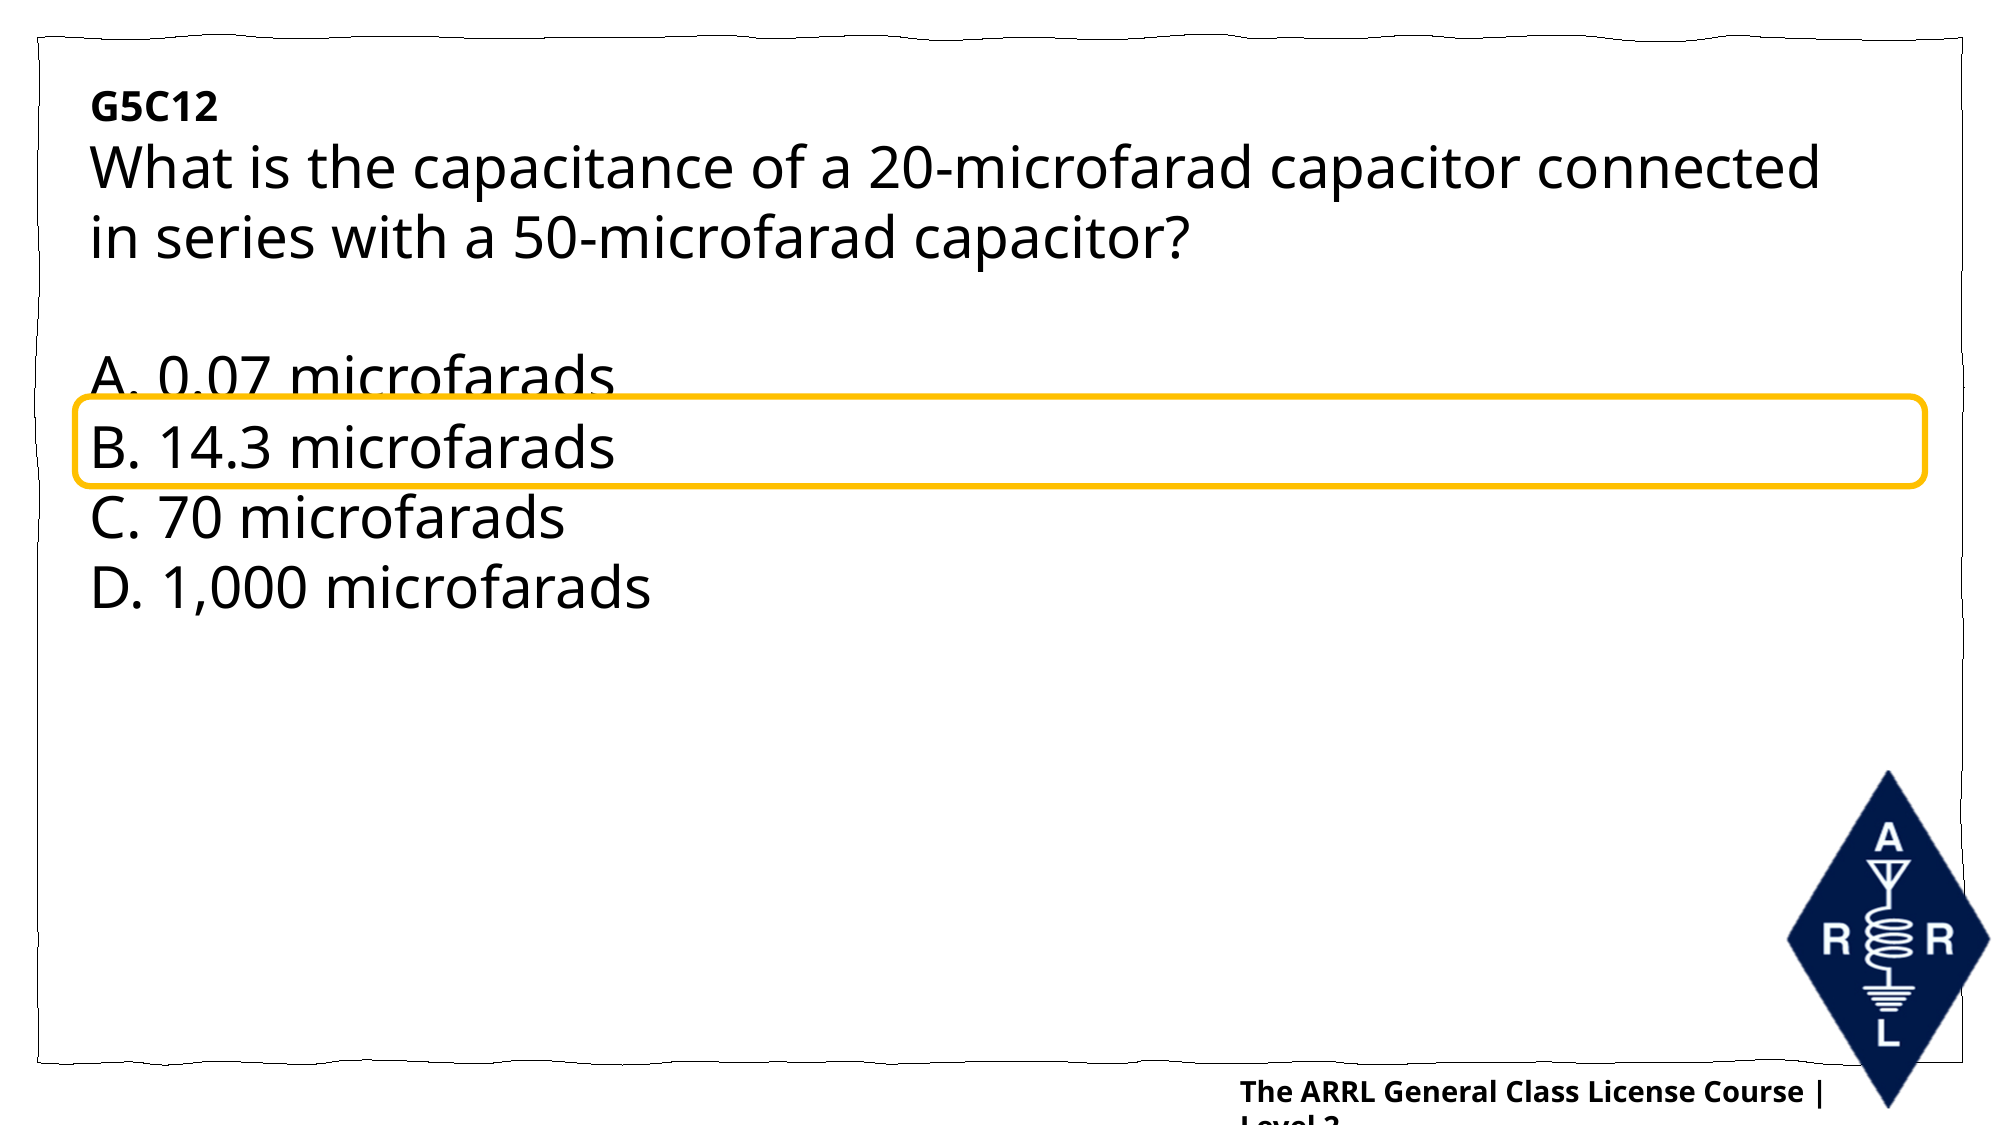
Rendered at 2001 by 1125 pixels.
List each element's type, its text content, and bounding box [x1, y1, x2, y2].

text_box G5C12 What is the capacitance of a 20-microfarad capacitor connected in series with a 50-microfarad capacitor? A. 0.07 microfarads B. 14.3 microfarads C. 70 microfarads D. 1,000 microfarads [75, 72, 1850, 403]
picture [1773, 752, 1999, 1125]
text_box G5C12 What is the capacitance of a 20-microfarad capacitor connected in series with a 50-microfarad capacitor? A. 0.07 microfarads B. 14.3 microfarads C. 70 microfarads D. 1,000 microfarads [75, 479, 1850, 628]
text_box [73, 395, 1927, 488]
